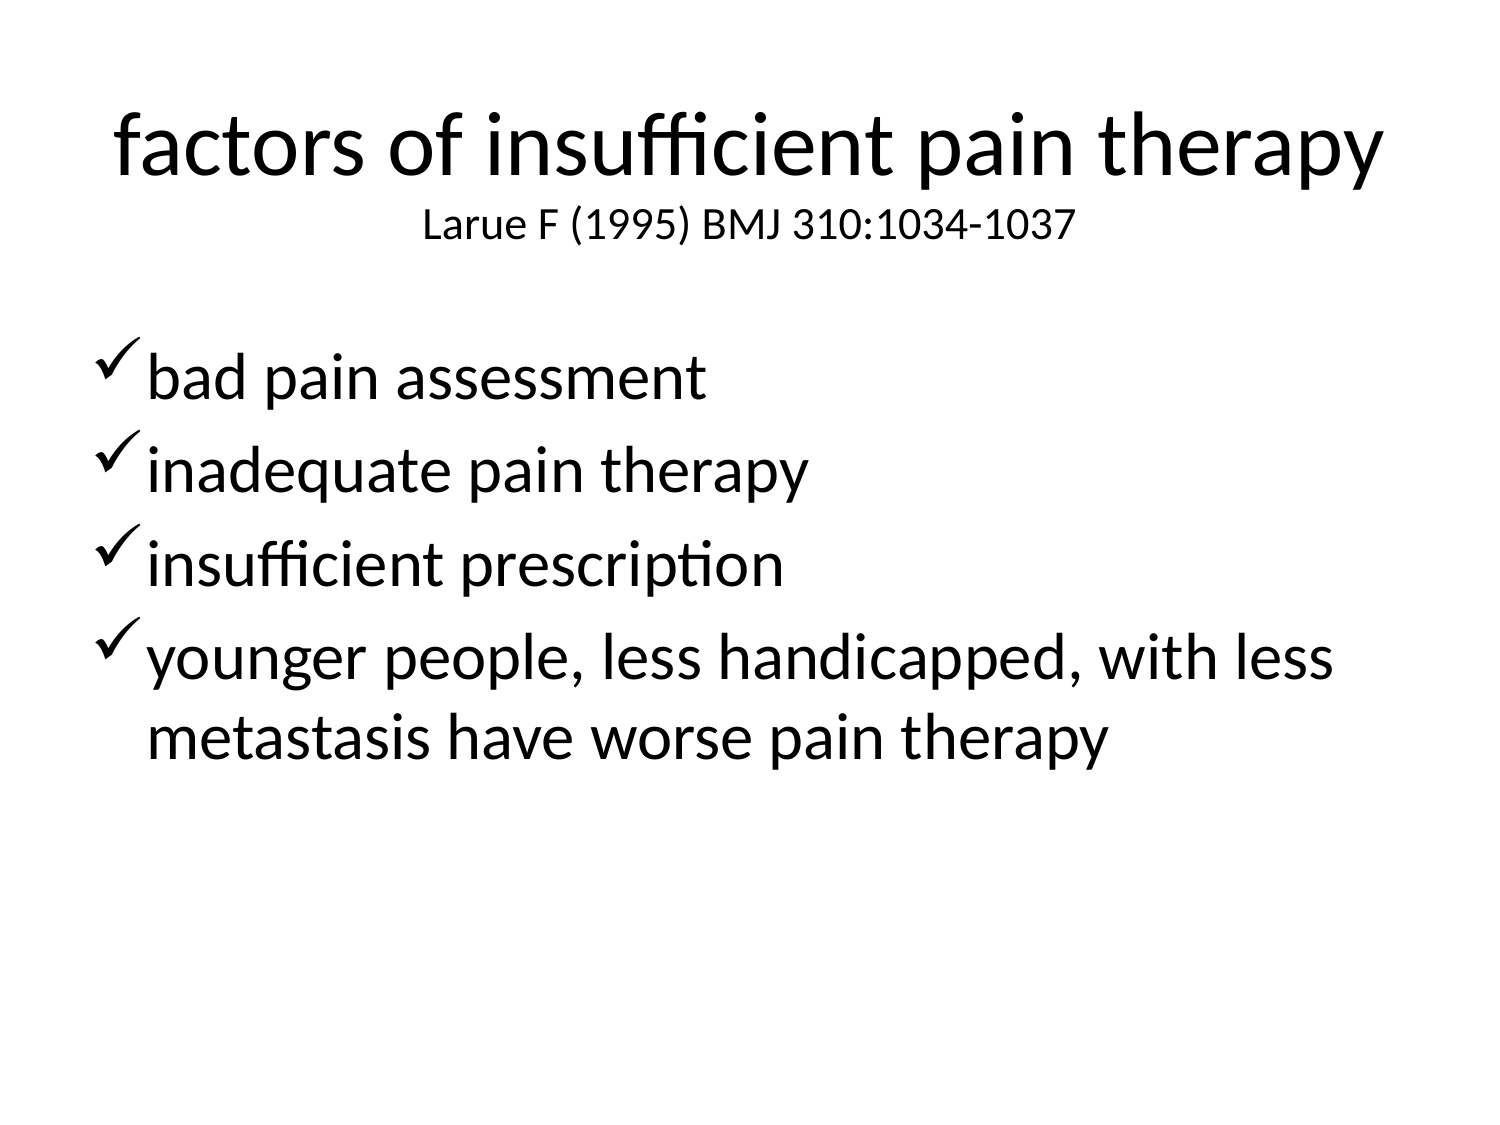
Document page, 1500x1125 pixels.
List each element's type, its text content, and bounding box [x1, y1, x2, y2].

list bad pain assessment inadequate pain therapy insufficient prescription younger people, less handicapped, with less metastasis have worse pain therapy [75, 324, 1425, 1005]
title factors of insufficient pain therapy Larue F (1995) BMJ 310:1034-1037 [75, 45, 1425, 288]
